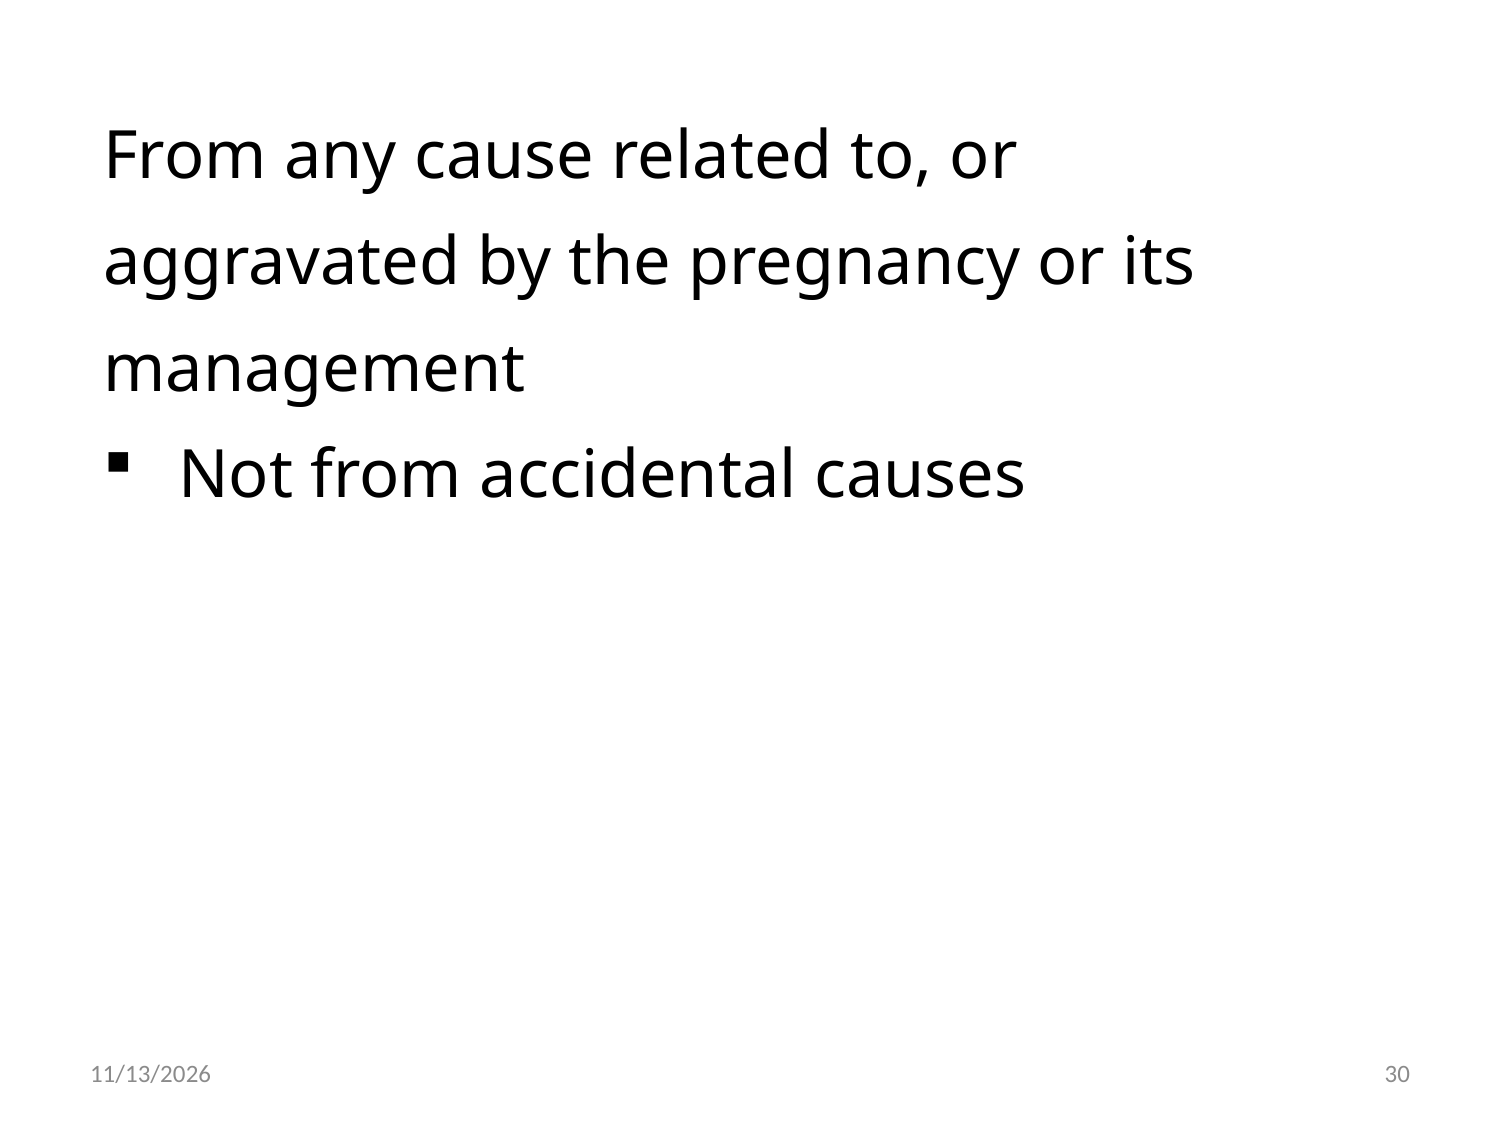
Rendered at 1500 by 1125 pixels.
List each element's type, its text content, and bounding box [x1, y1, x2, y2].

slide_number 30 [1074, 1042, 1425, 1103]
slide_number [75, 1042, 425, 1103]
text_box From any cause related to, or aggravated by the pregnancy or its management Not from accidental causes [88, 78, 1400, 518]
